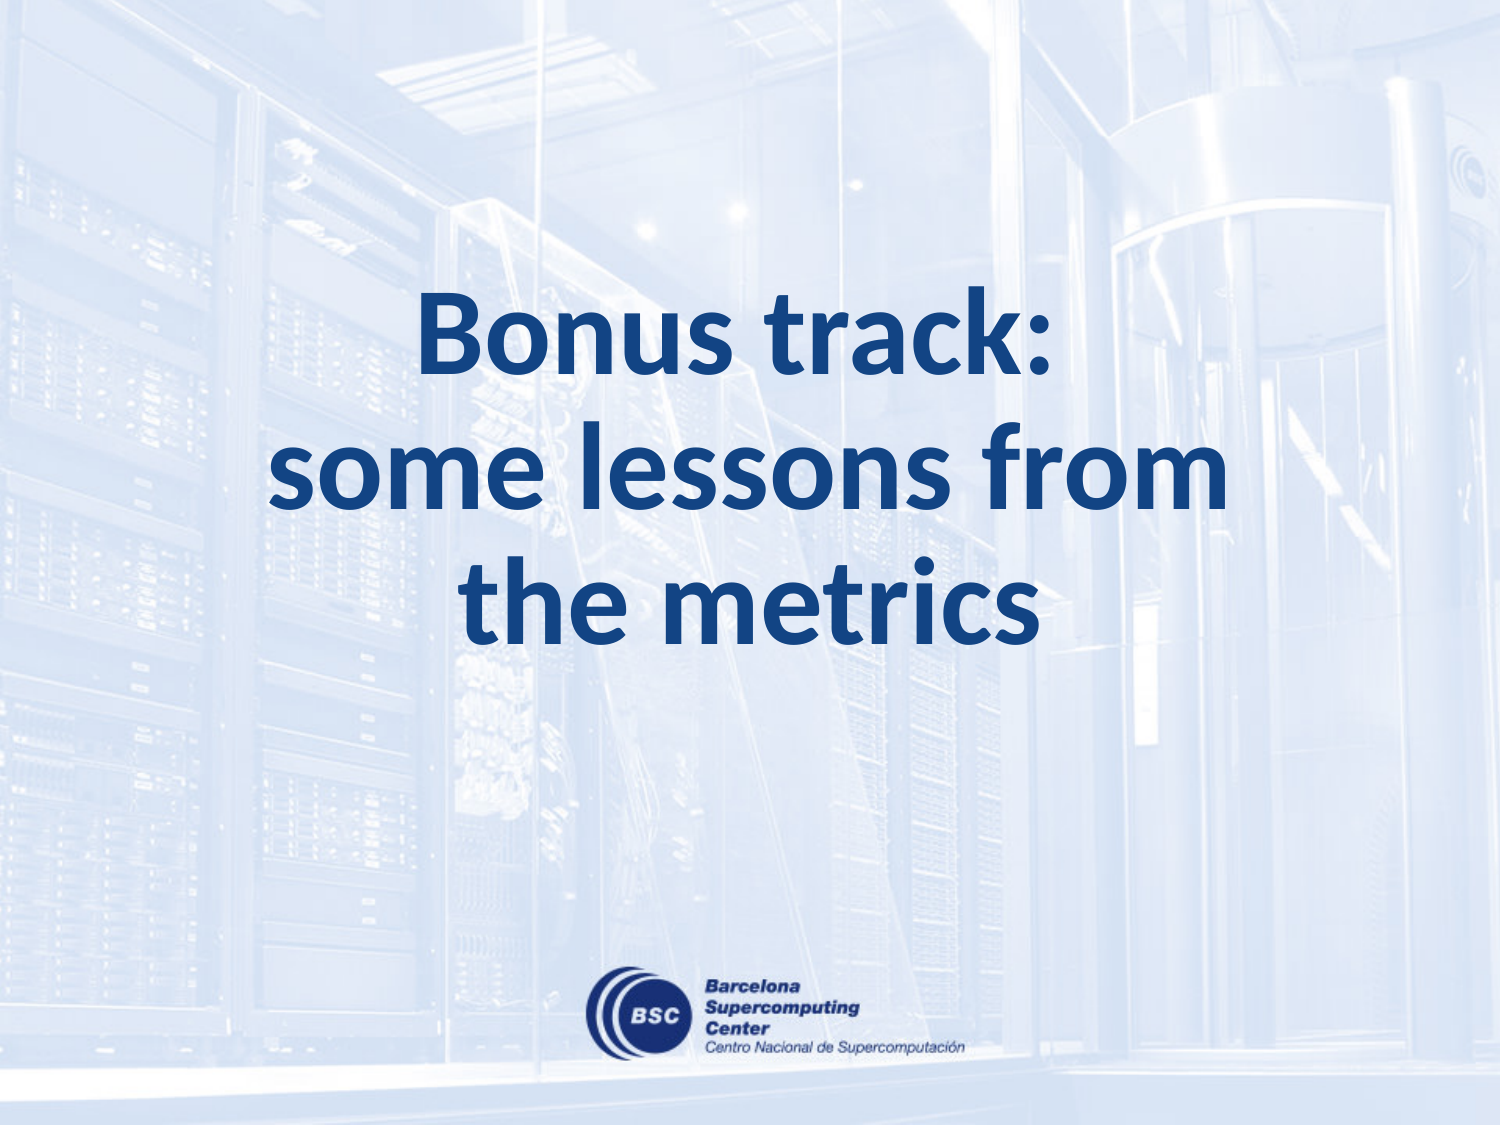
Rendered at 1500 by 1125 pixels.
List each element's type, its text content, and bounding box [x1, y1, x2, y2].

title Bonus track: some lessons from the metrics [188, 143, 1311, 794]
picture [0, 0, 1500, 1125]
